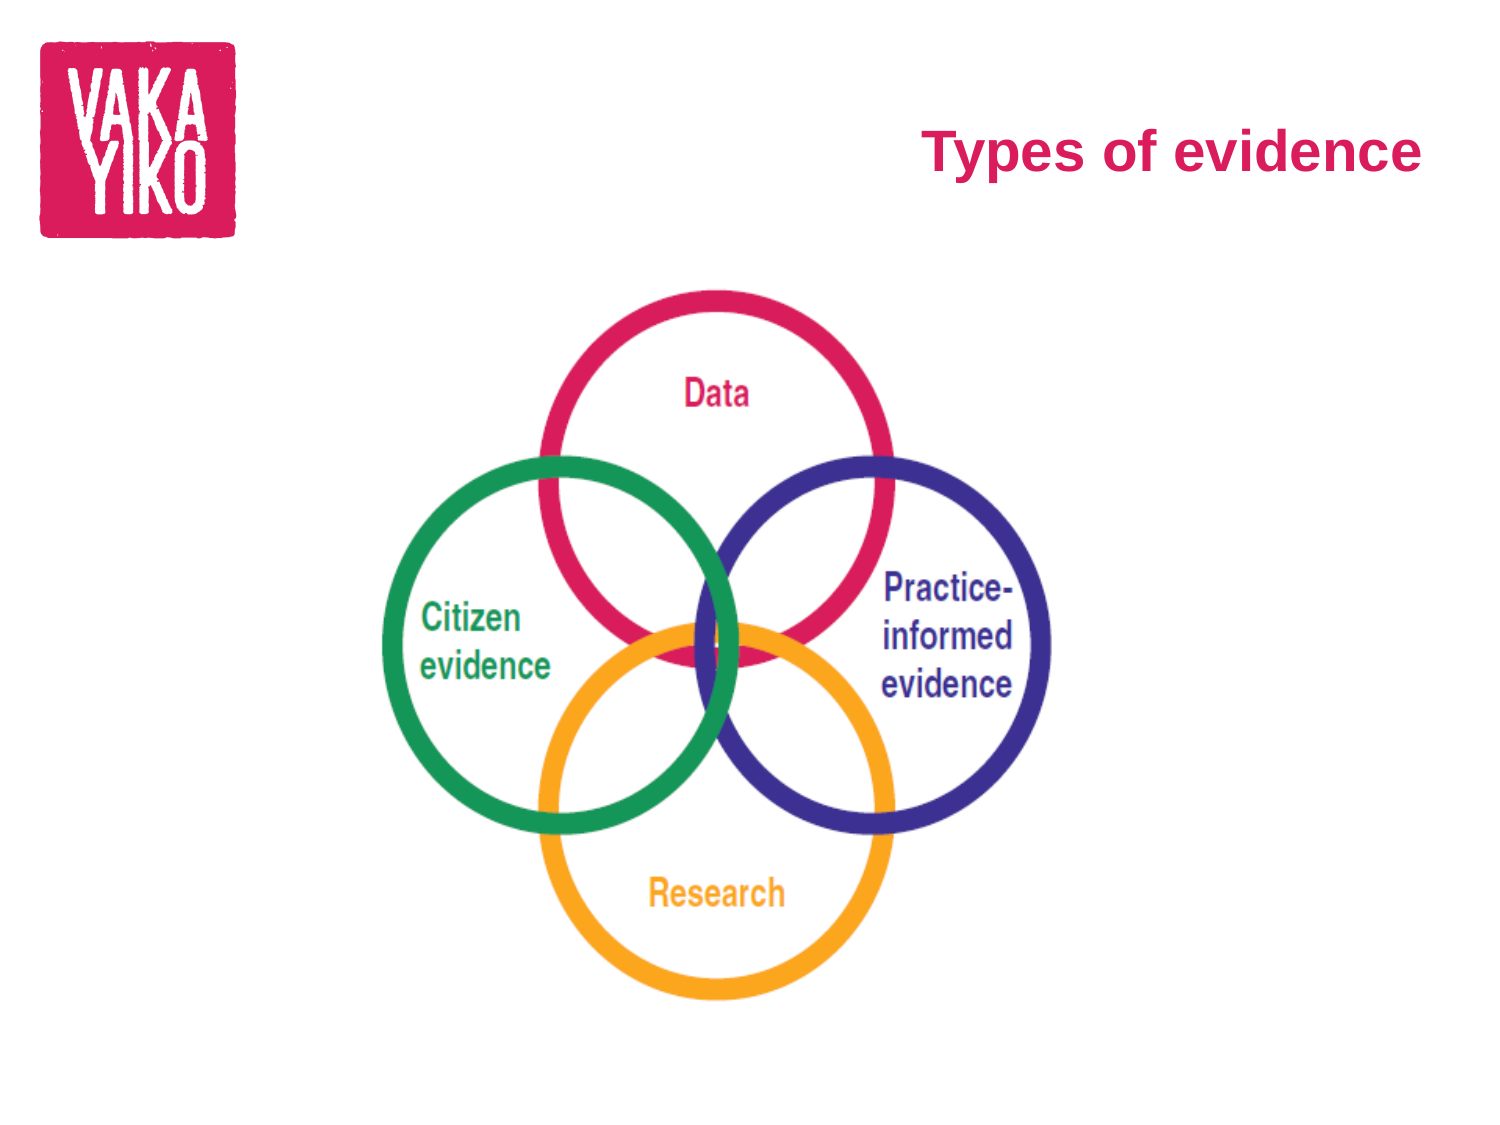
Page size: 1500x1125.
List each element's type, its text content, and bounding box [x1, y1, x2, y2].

picture [21, 23, 254, 256]
picture [348, 231, 1152, 1083]
title Types of evidence [419, 113, 1424, 209]
